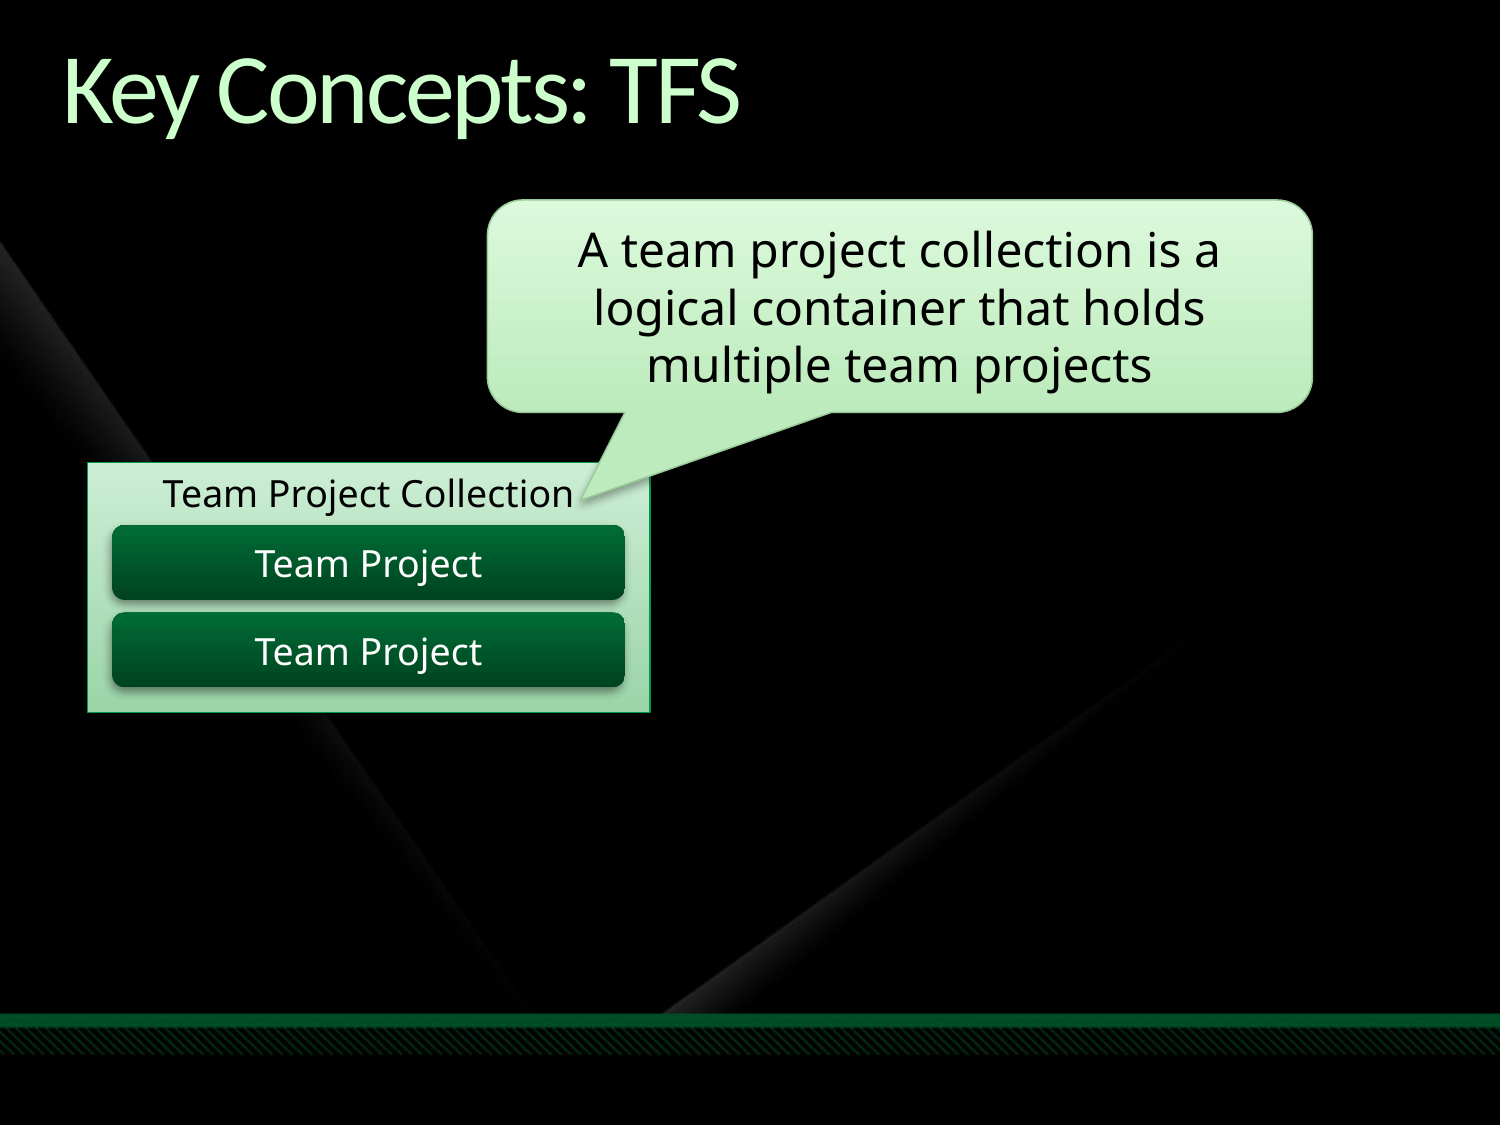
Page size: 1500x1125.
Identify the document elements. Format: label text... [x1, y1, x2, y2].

text_box Team Project [112, 612, 625, 688]
text_box Team Project [112, 524, 625, 600]
title Key Concepts: TFS [62, 37, 1438, 147]
picture [0, 0, 1500, 1125]
text_box Team Project Collection [87, 462, 651, 713]
text_box A team project collection is a logical container that holds multiple team projects [486, 199, 1314, 502]
